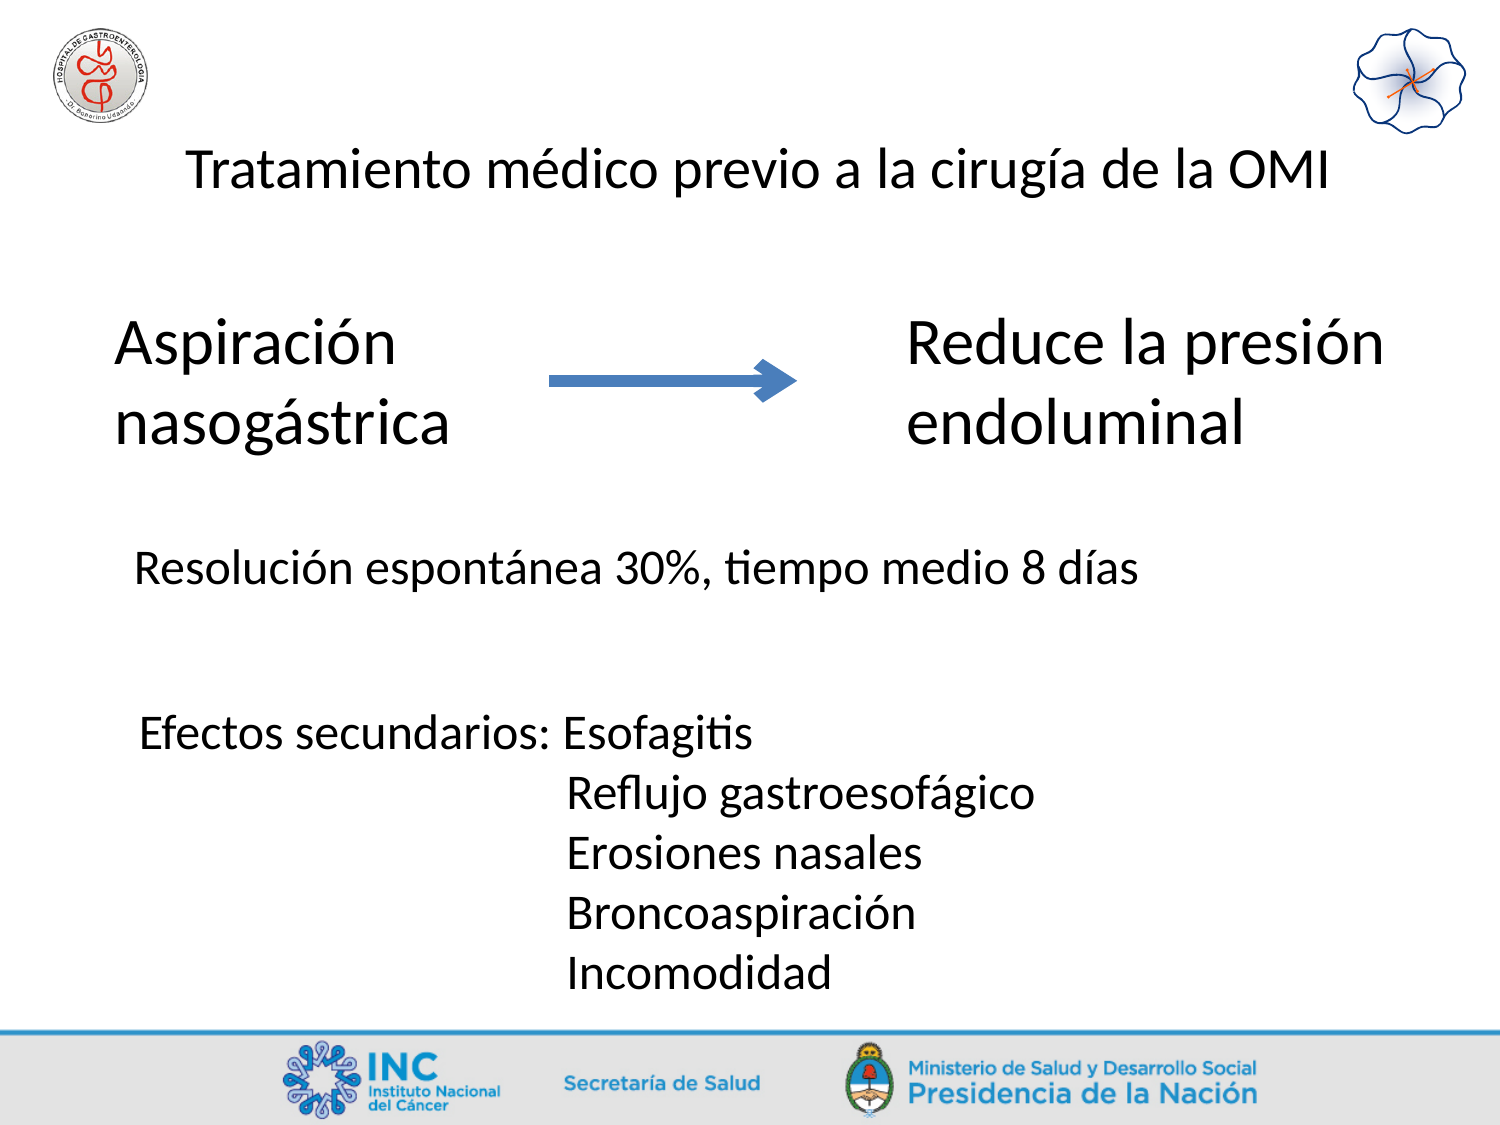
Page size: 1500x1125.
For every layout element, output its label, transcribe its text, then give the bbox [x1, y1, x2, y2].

picture [52, 28, 148, 124]
text_box Resolución espontánea 30%, tiempo medio 8 días [119, 527, 1324, 602]
text_box Tratamiento médico previo a la cirugía de la OMI [171, 123, 1500, 251]
text_box Reduce la presión endoluminal [891, 290, 1424, 466]
text_box Efectos secundarios: Esofagitis Reflujo gastroesofágico Erosiones nasales Broncoaspiración Incomodidad [123, 692, 1187, 1008]
text_box Aspiración nasogástrica [100, 290, 573, 466]
picture [1352, 28, 1467, 135]
picture [0, 1027, 1500, 1125]
